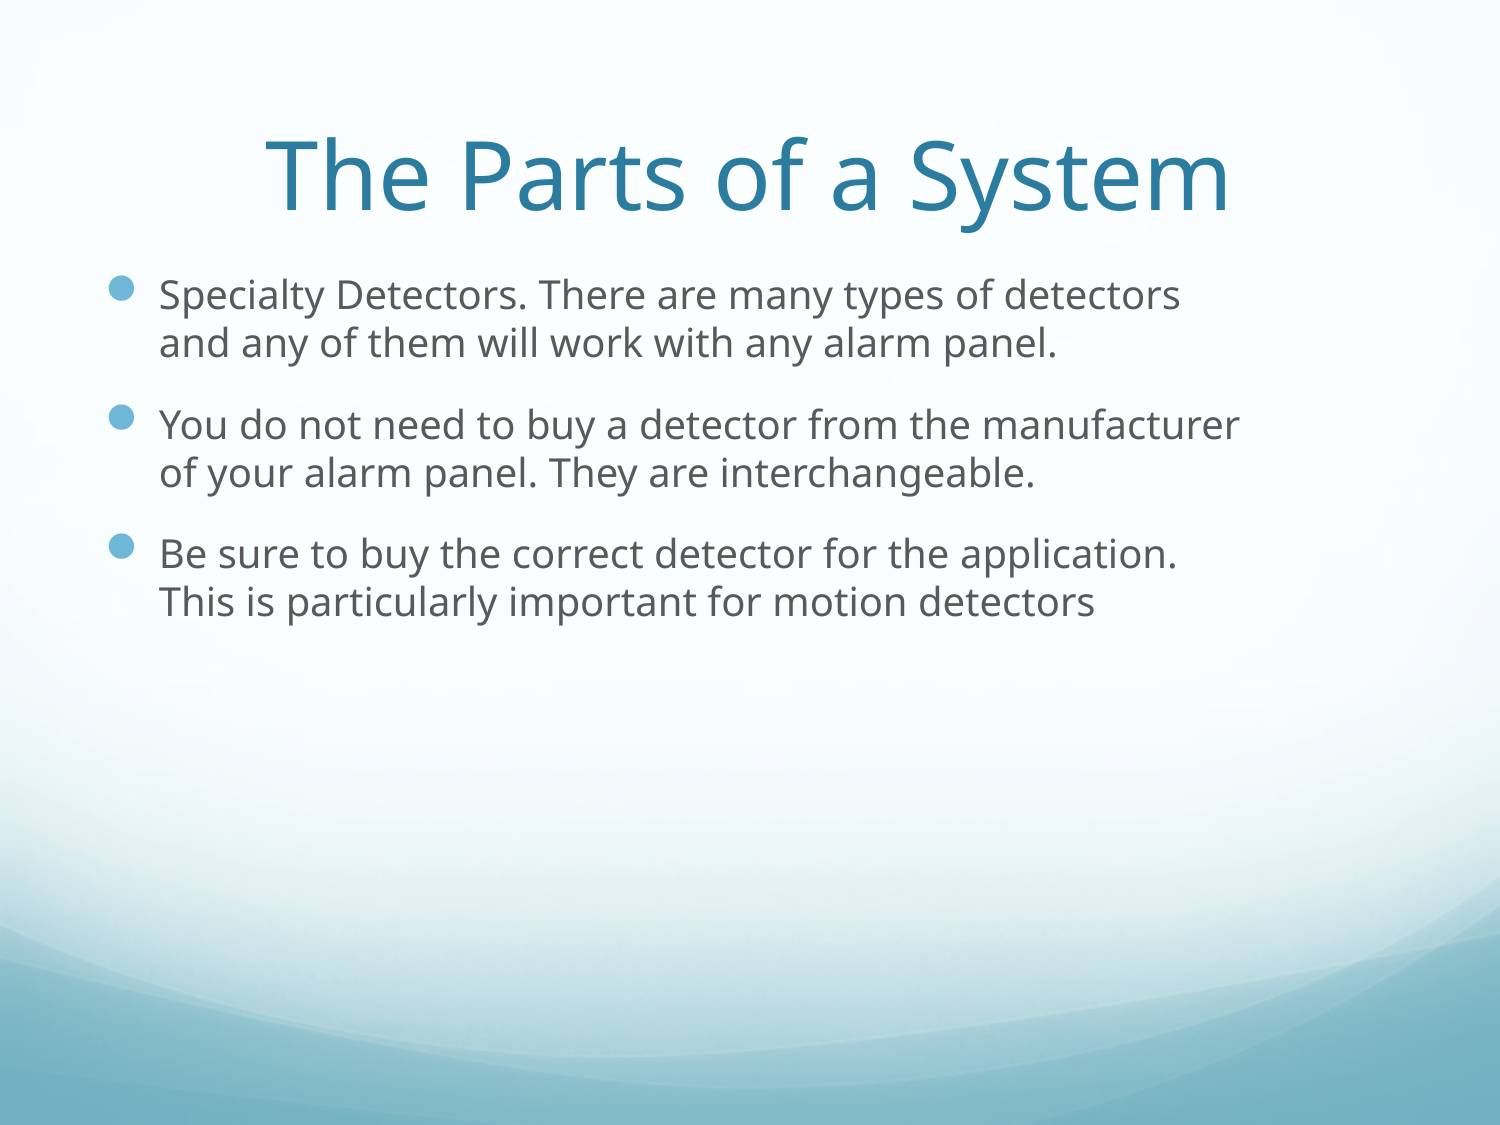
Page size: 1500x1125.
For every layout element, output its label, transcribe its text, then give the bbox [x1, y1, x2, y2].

title The Parts of a System [90, 17, 1410, 237]
list Specialty Detectors. There are many types of detectors and any of them will work with any alarm panel. You do not need to buy a detector from the manufacturer of your alarm panel. They are interchangeable. Be sure to buy the correct detector for the application. This is particularly important for motion detectors [90, 262, 1265, 684]
